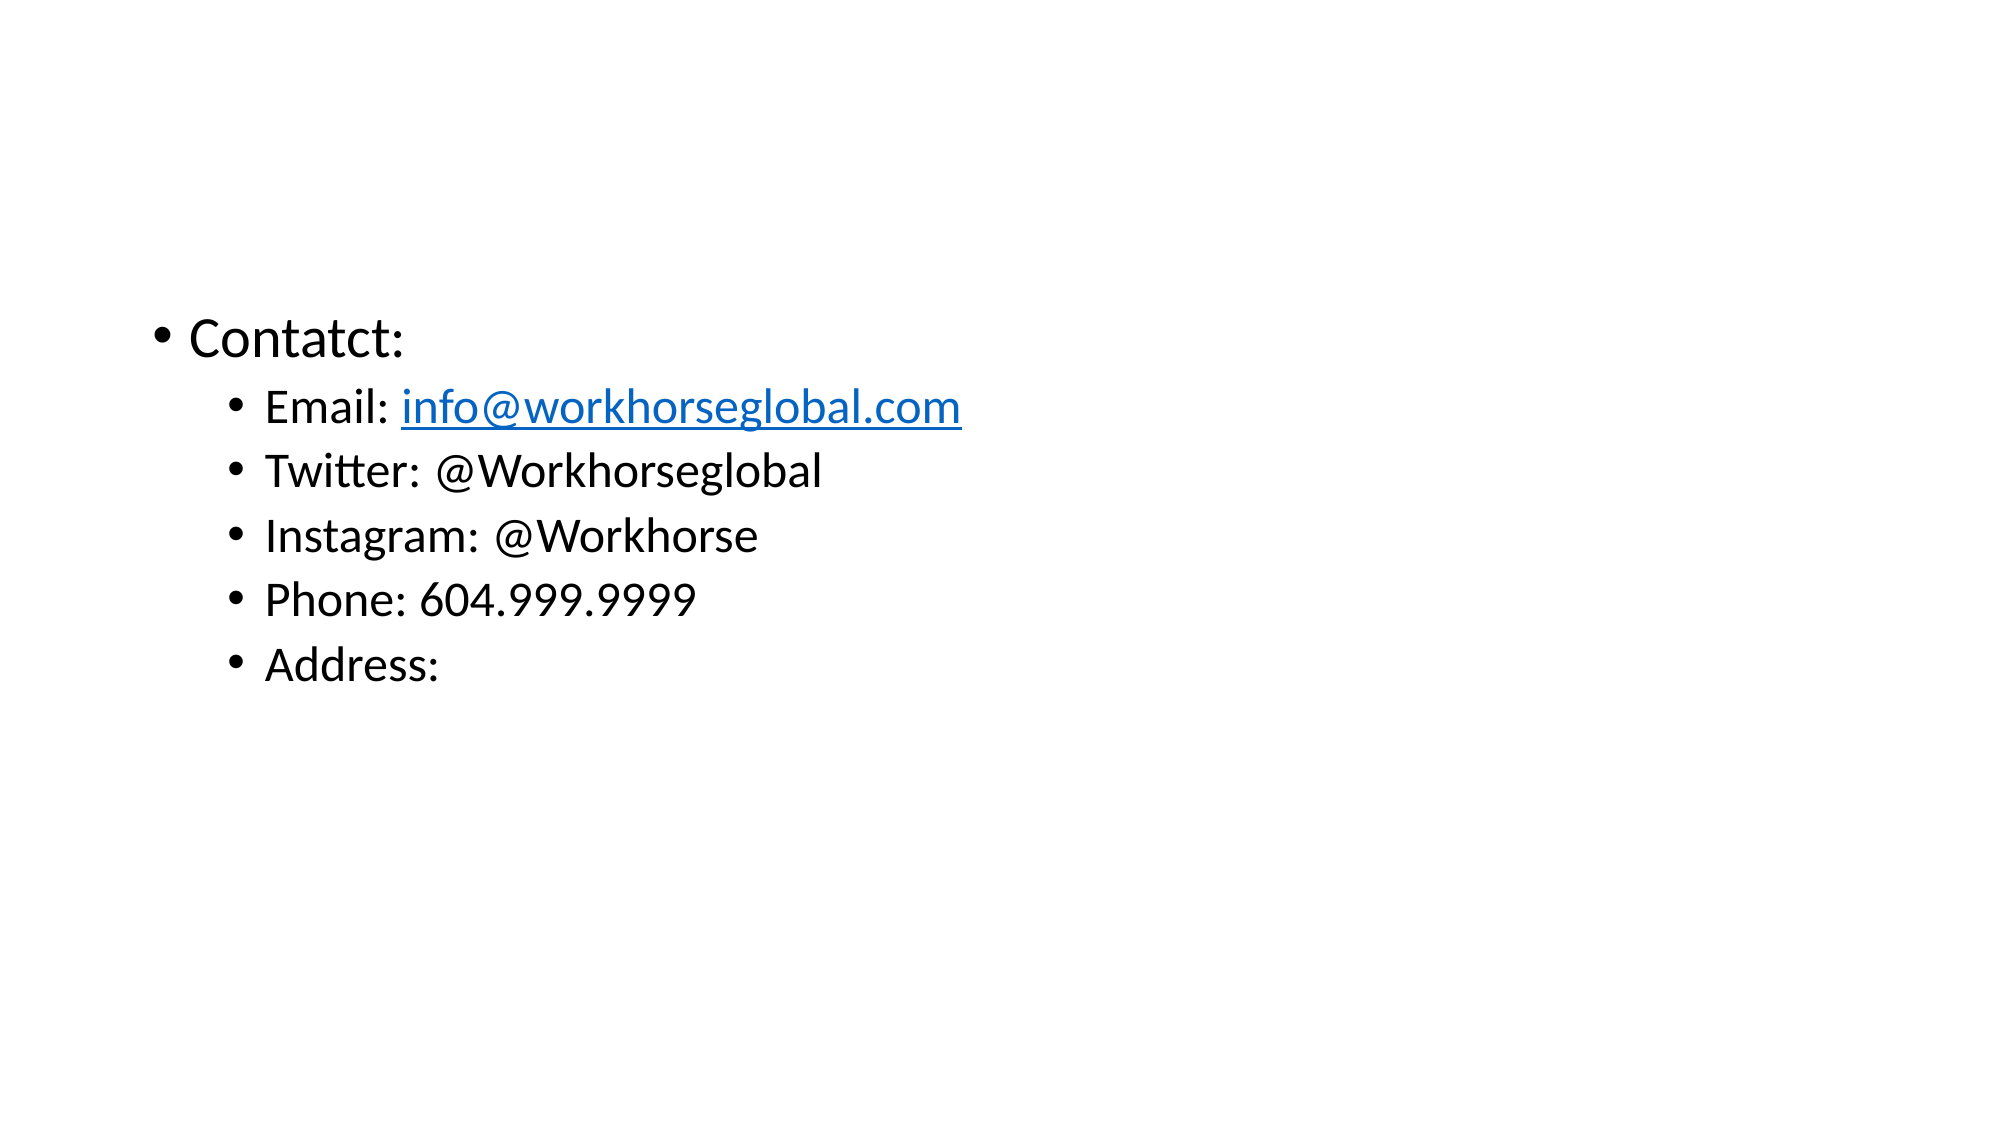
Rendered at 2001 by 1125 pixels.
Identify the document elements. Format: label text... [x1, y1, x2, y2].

list Contatct: Email: info@workhorseglobal.com Twitter: @Workhorseglobal Instagram: @Workhorse Phone: 604.999.9999 Address: [137, 299, 1863, 1014]
